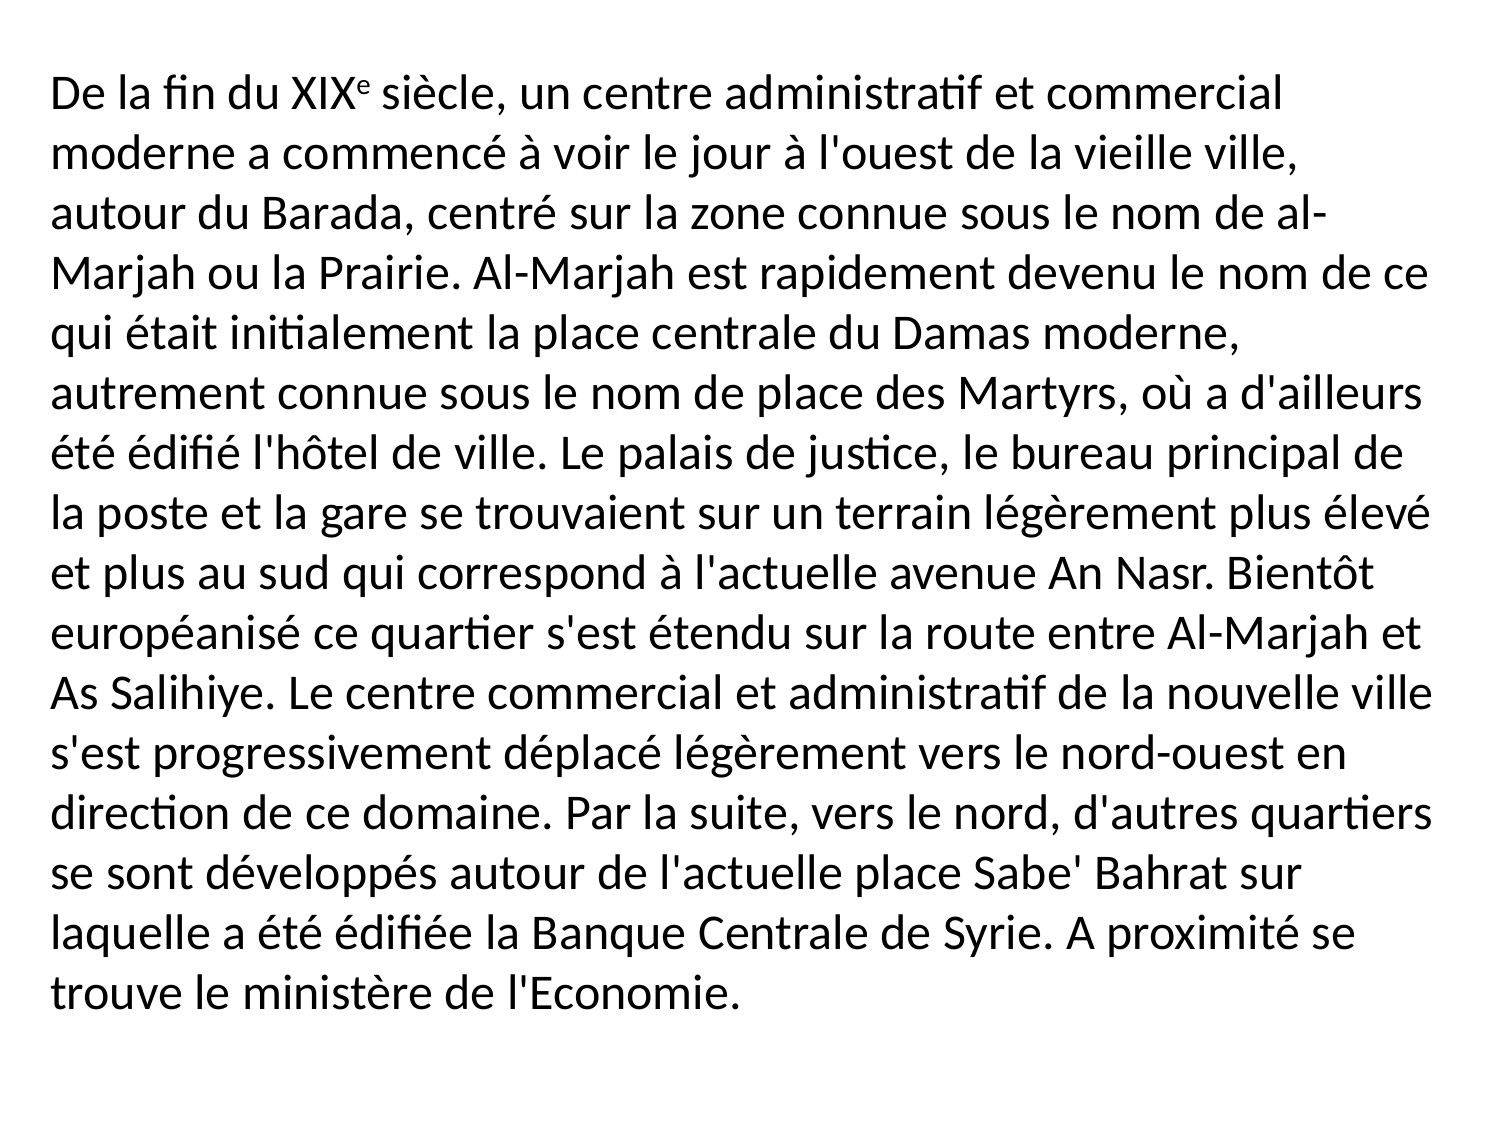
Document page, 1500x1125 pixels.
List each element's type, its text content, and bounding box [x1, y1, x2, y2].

text_box De la fin du XIXe siècle, un centre administratif et commercial moderne a commencé à voir le jour à l'ouest de la vieille ville, autour du Barada, centré sur la zone connue sous le nom de al-Marjah ou la Prairie. Al-Marjah est rapidement devenu le nom de ce qui était initialement la place centrale du Damas moderne, autrement connue sous le nom de place des Martyrs, où a d'ailleurs été édifié l'hôtel de ville. Le palais de justice, le bureau principal de la poste et la gare se trouvaient sur un terrain légèrement plus élevé et plus au sud qui correspond à l'actuelle avenue An Nasr. Bientôt européanisé ce quartier s'est étendu sur la route entre Al-Marjah et As Salihiye. Le centre commercial et administratif de la nouvelle ville s'est progressivement déplacé légèrement vers le nord-ouest en direction de ce domaine. Par la suite, vers le nord, d'autres quartiers se sont développés autour de l'actuelle place Sabe' Bahrat sur laquelle a été édifiée la Banque Centrale de Syrie. A proximité se trouve le ministère de l'Economie. [35, 51, 1454, 1027]
